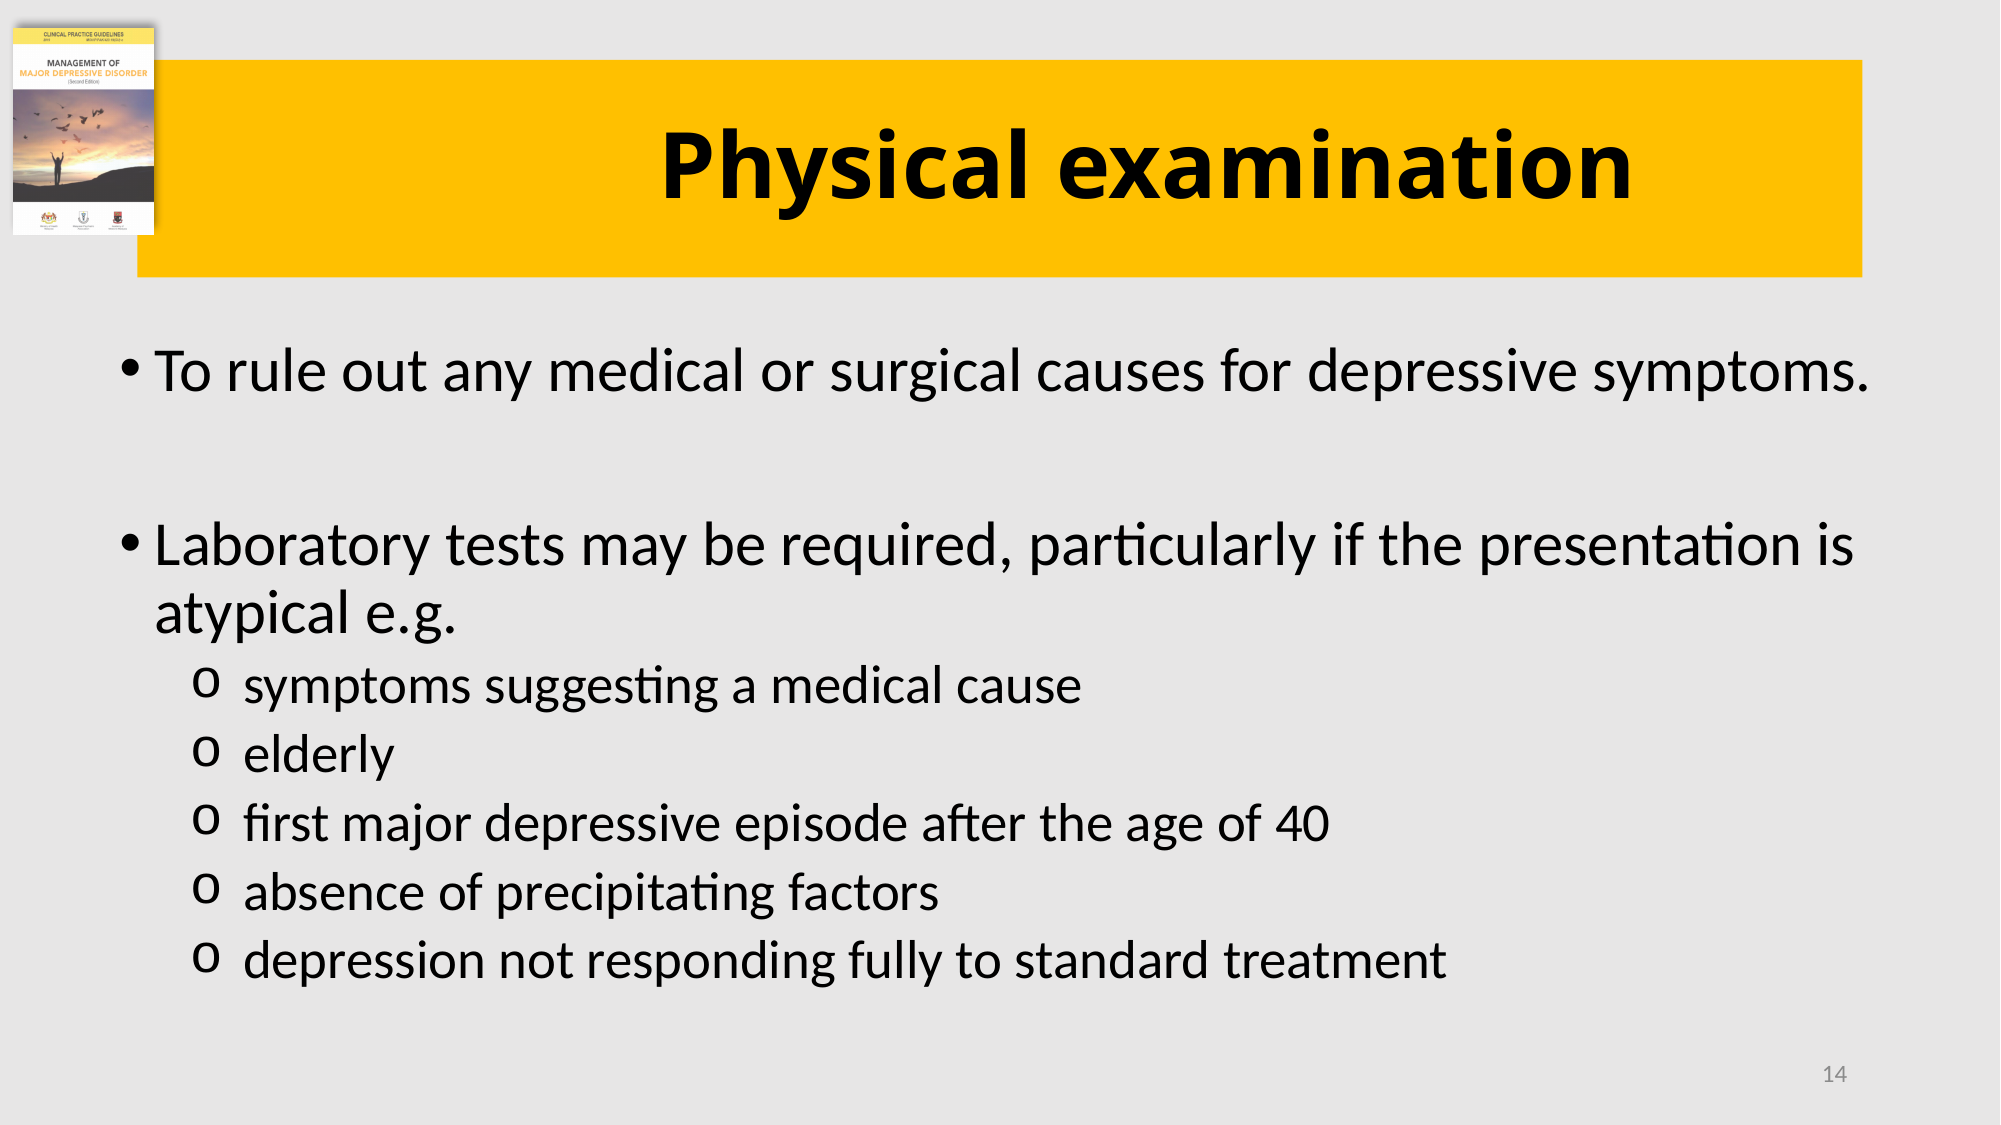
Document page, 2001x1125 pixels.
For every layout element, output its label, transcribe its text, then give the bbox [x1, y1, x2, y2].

slide_number 14 [1412, 1042, 1863, 1103]
title Physical examination [154, 59, 1863, 234]
picture [13, 28, 154, 235]
list To rule out any medical or surgical causes for depressive symptoms. Laboratory tests may be required, particularly if the presentation is atypical e.g. symptoms suggesting a medical cause elderly first major depressive episode after the age of 40 absence of precipitating factors depression not responding fully to standard treatment [104, 234, 1896, 1070]
